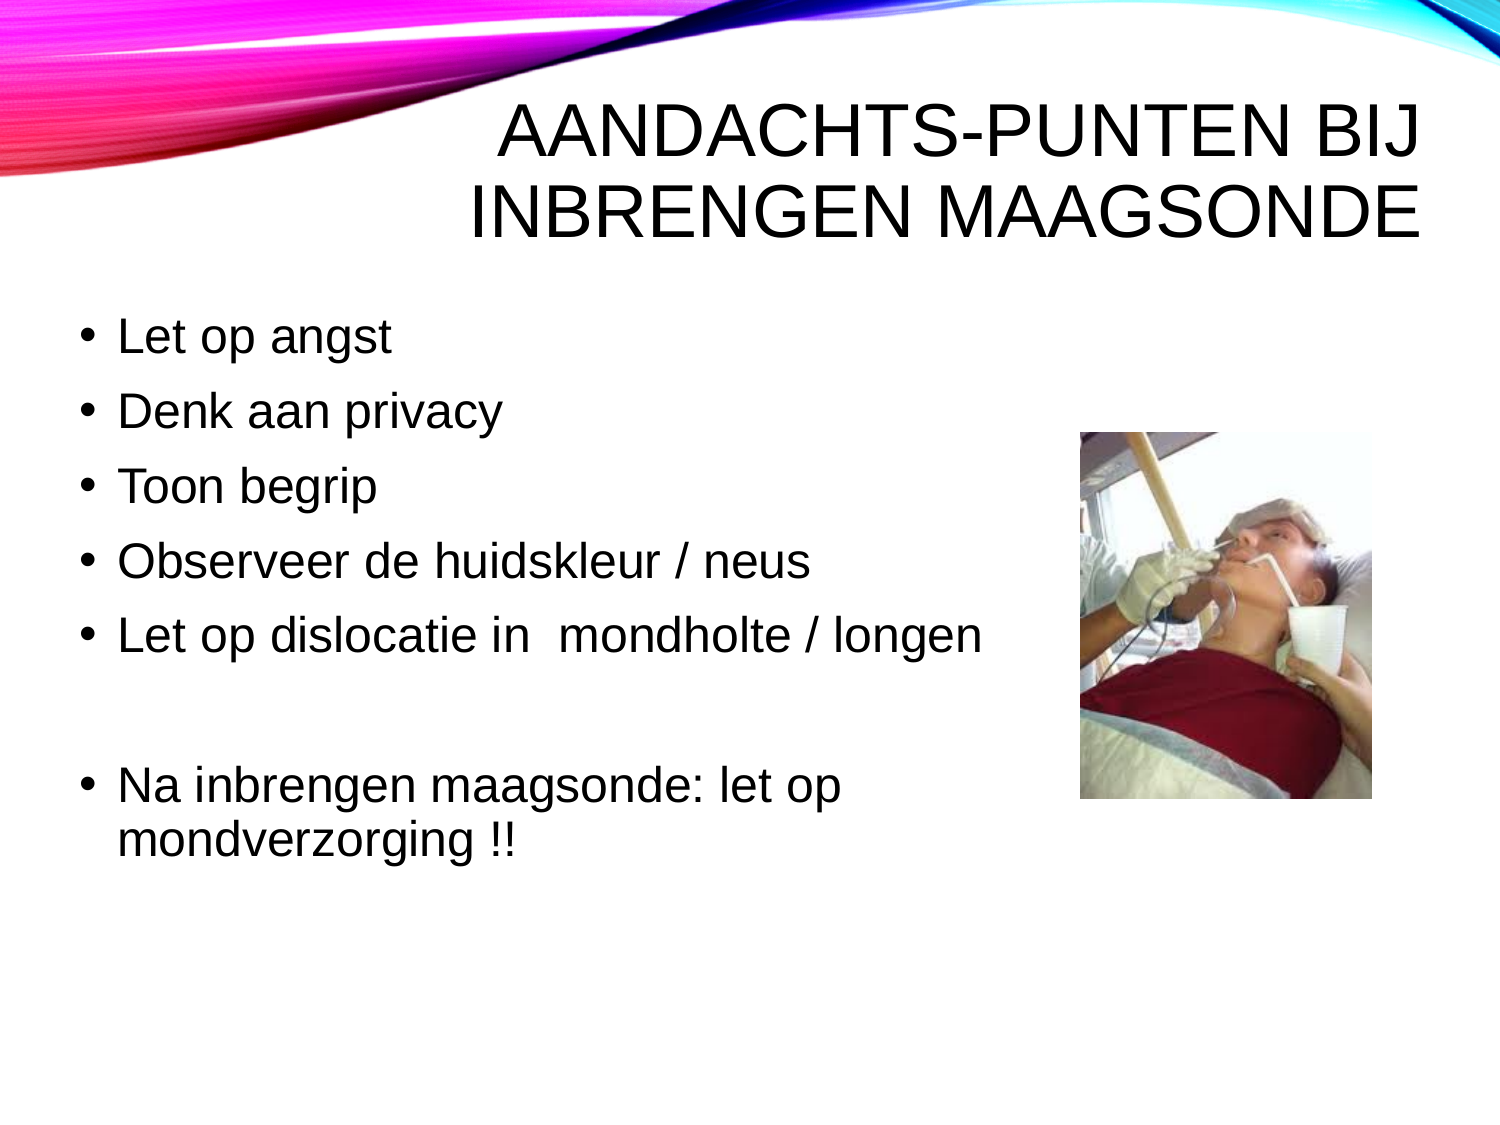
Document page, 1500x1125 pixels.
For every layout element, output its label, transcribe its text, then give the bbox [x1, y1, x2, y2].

title aandachts-punten bij inbrengen maagsonde [123, 66, 1438, 279]
picture [0, 0, 1500, 178]
list Let op angst Denk aan privacy Toon begrip Observeer de huidskleur / neus Let op dislocatie in mondholte / longen Na inbrengen maagsonde: let op mondverzorging !! [64, 302, 1193, 1059]
picture [1080, 432, 1372, 799]
